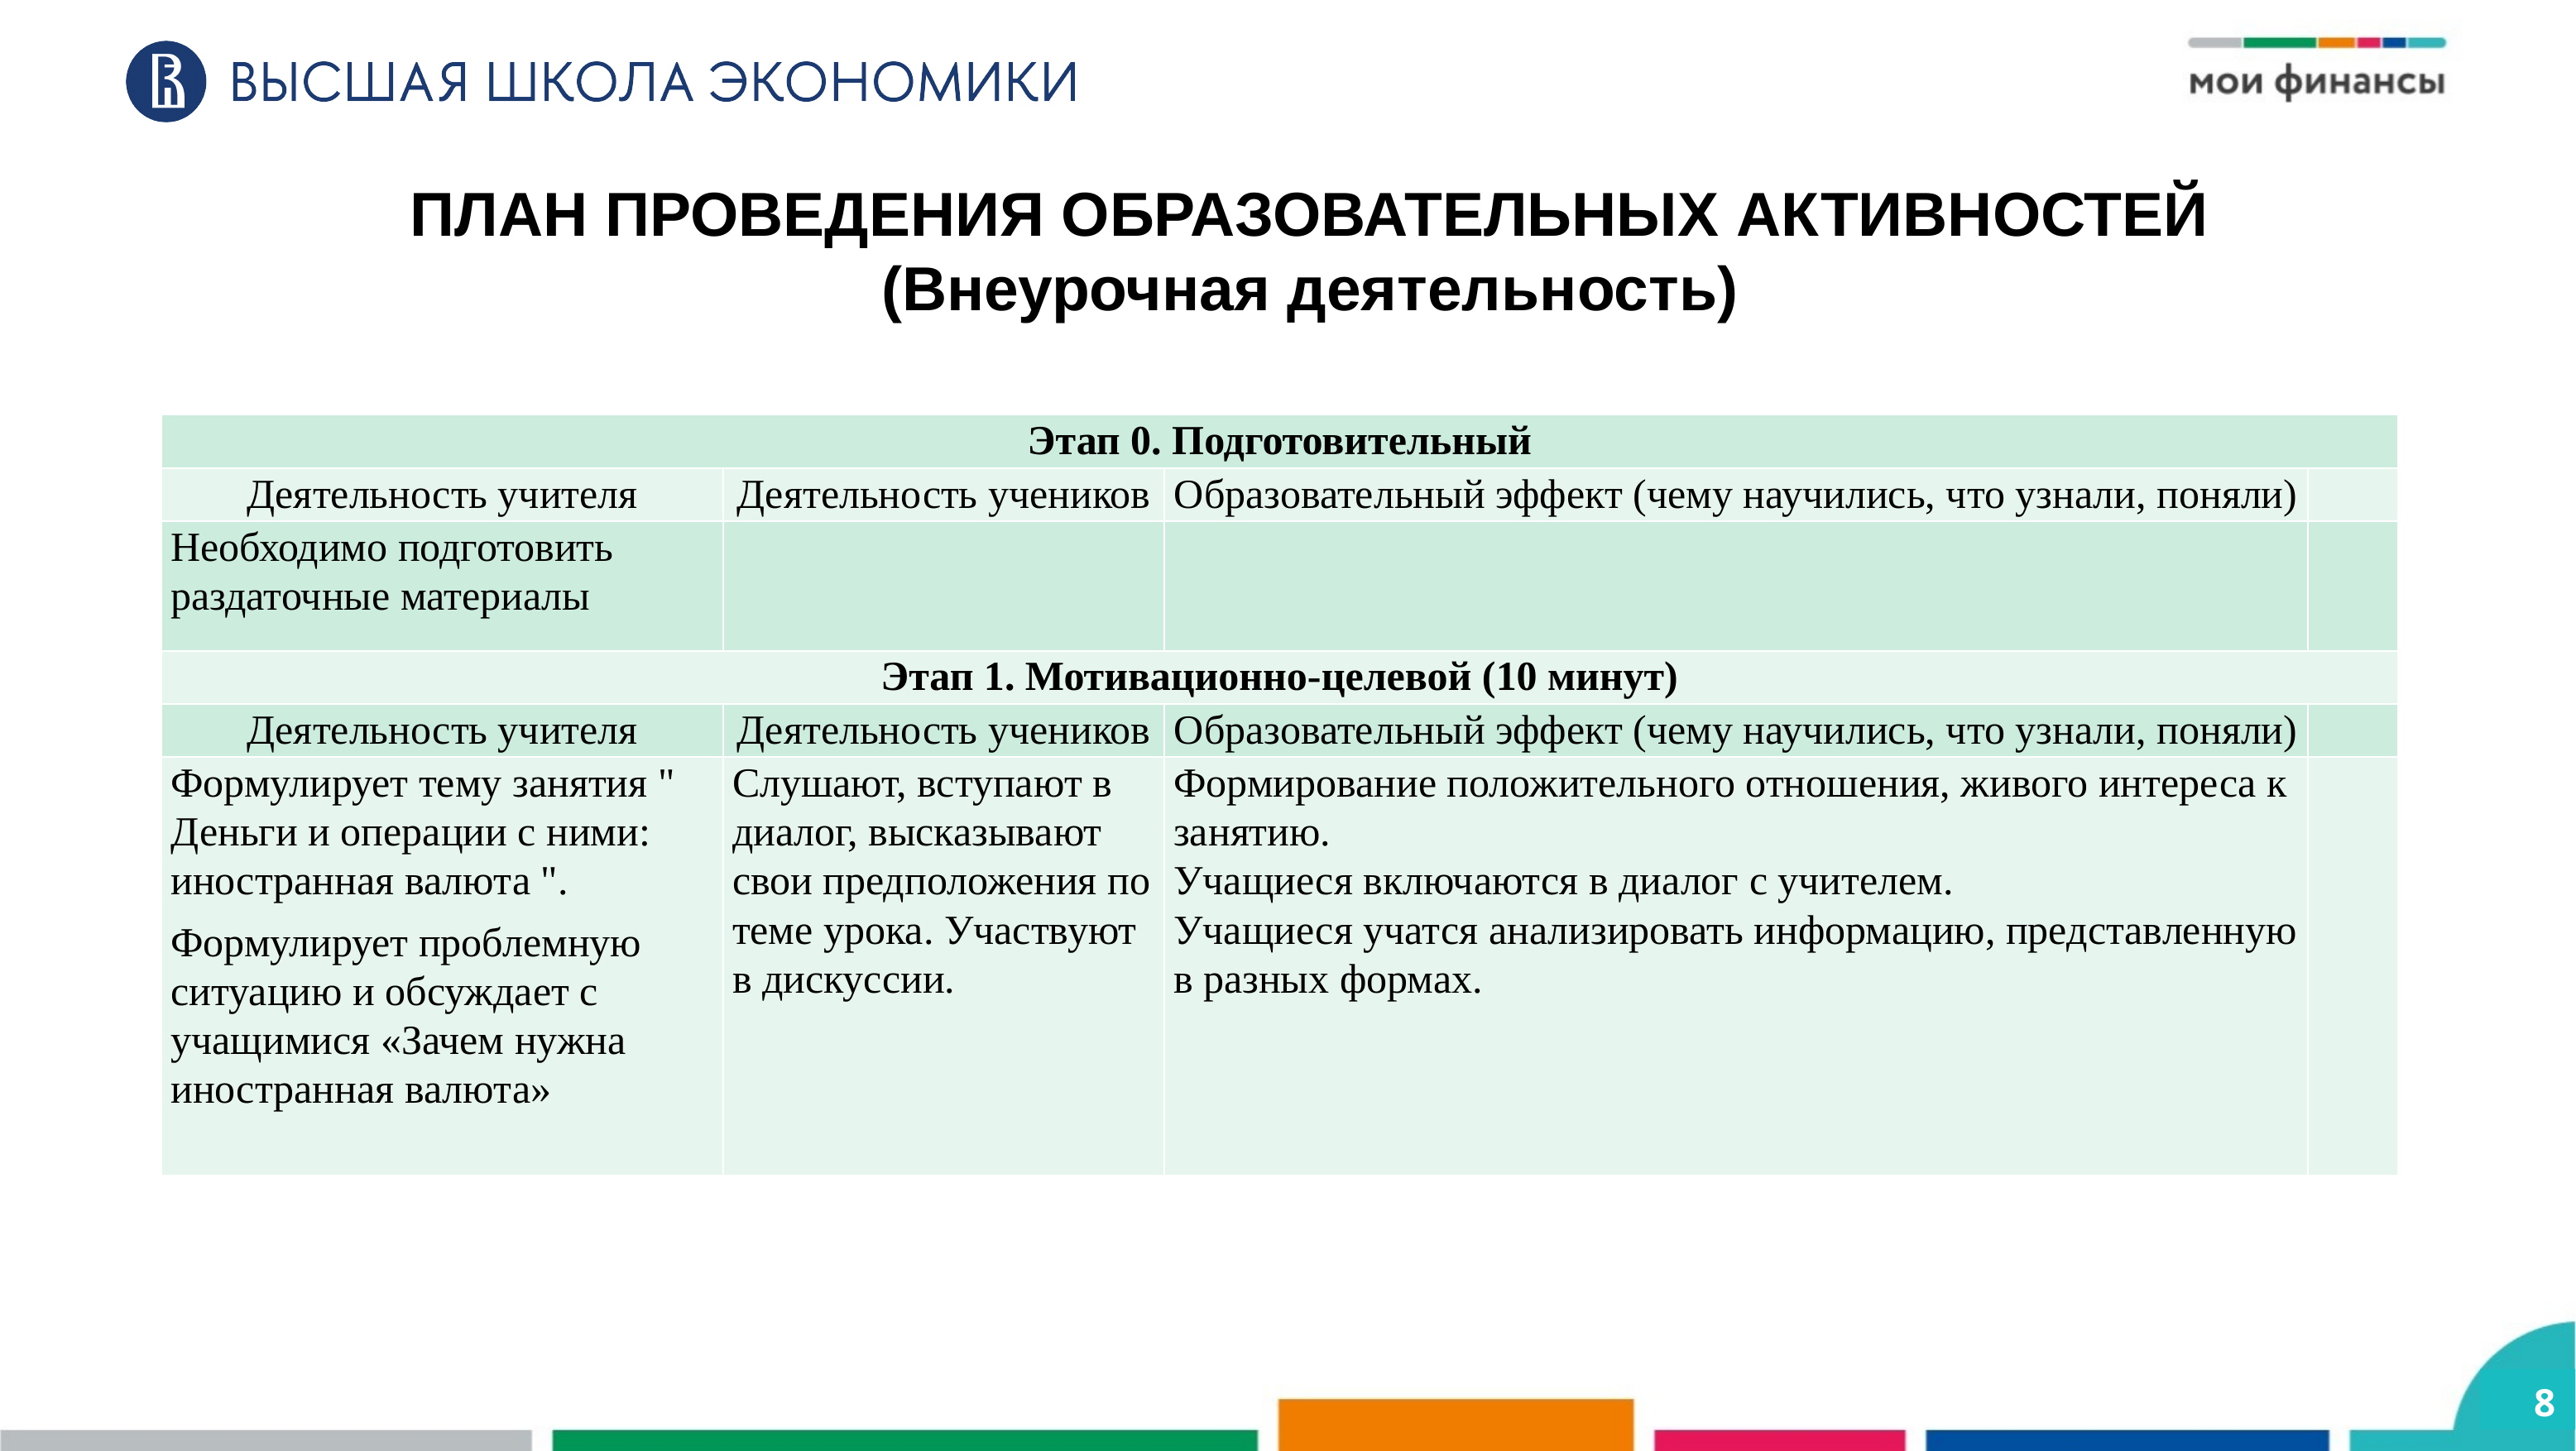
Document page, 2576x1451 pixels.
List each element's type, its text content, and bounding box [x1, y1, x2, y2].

table_cell Образовательный эффект (чему научились, что узнали, поняли) [1165, 469, 2307, 520]
table_cell Образовательный эффект (чему научились, что узнали, поняли) [1165, 705, 2307, 756]
table_cell Необходимо подготовить раздаточные материалы [162, 522, 722, 650]
table_cell [1165, 522, 2307, 650]
table_cell Формулирует тему занятия " Деньги и операции с ними: иностранная валюта ". Формулирует проблемную ситуацию и обсуждает с учащимися «Зачем нужна иностранная валюта» [162, 758, 722, 1175]
table_cell [2309, 469, 2397, 520]
table_cell Деятельность учителя [162, 469, 722, 520]
table_cell Деятельность учителя [162, 705, 722, 756]
table_cell Деятельность учеников [724, 705, 1163, 756]
picture [0, 0, 2576, 1451]
table_cell Слушают, вступают в диалог, высказывают свои предположения по теме урока. Участвуют в дискуссии. [724, 758, 1163, 1175]
table_cell Деятельность учеников [724, 469, 1163, 520]
text_box ПЛАН ПРОВЕДЕНИЯ ОБРАЗОВАТЕЛЬНЫХ АКТИВНОСТЕЙ (Внеурочная деятельность) [44, 164, 2576, 333]
table_cell [2309, 705, 2397, 756]
table_cell Этап 1. Мотивационно-целевой (10 минут) [162, 652, 2397, 703]
table_header Этап 0. Подготовительный [162, 415, 2397, 467]
table_cell [2309, 522, 2397, 650]
text_box 8 [2480, 1368, 2576, 1430]
table_cell Формирование положительного отношения, живого интереса к занятию. Учащиеся включаются в диалог с учителем. Учащиеся учатся анализировать информацию, представленную в разных формах. [1165, 758, 2307, 1175]
table_cell [724, 522, 1163, 650]
table_cell [2309, 758, 2397, 1175]
